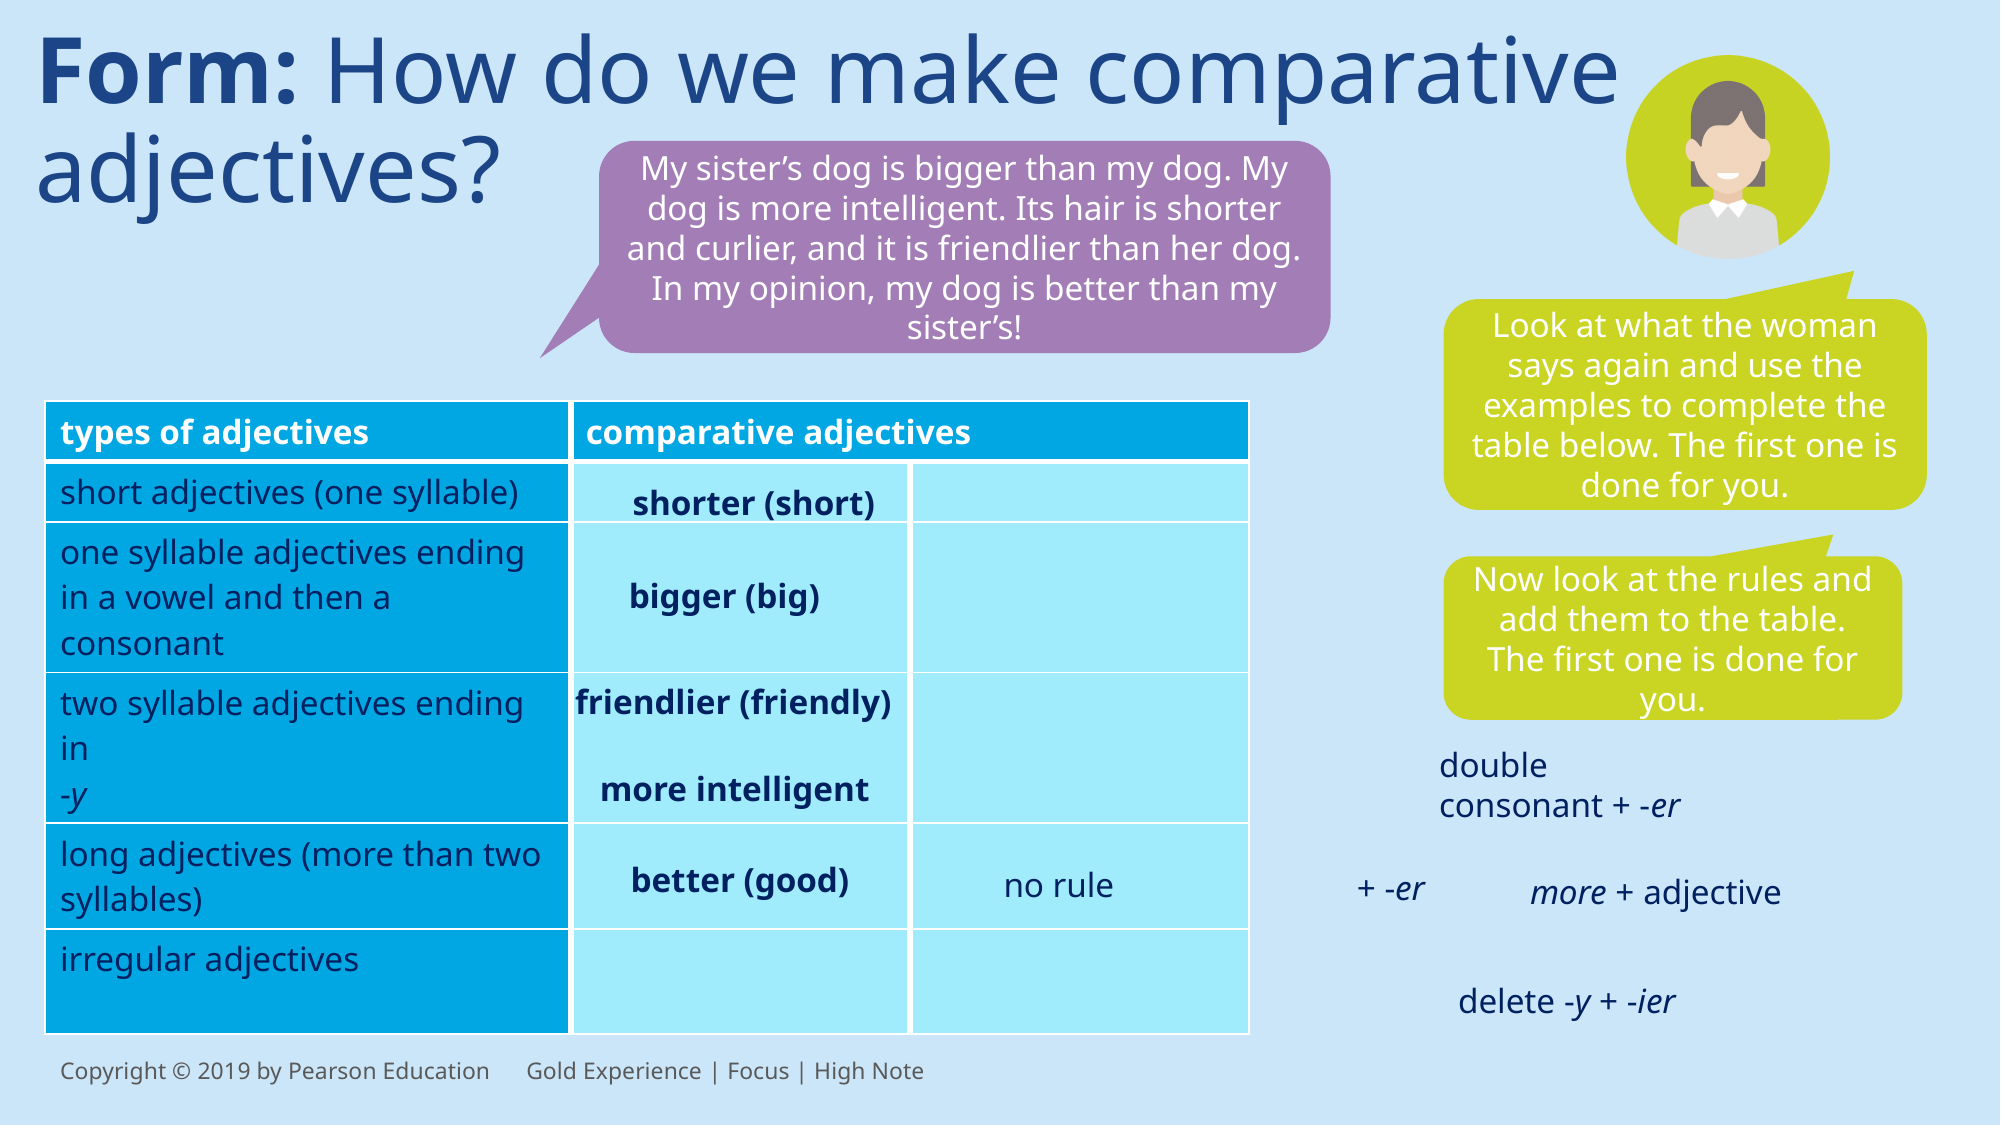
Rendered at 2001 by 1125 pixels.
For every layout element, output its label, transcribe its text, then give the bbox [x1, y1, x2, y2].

table_cell [574, 729, 907, 822]
picture [1625, 55, 1830, 260]
table_cell short adjectives (one syllable) [46, 464, 568, 521]
text_box shorter (short) [618, 474, 890, 530]
table_cell irregular adjectives [46, 930, 568, 1033]
text_box double consonant + -er [1424, 736, 1699, 832]
table_cell [574, 824, 907, 928]
table_cell [913, 930, 1248, 1033]
text_box Now look at the rules and add them to the table. The first one is done for you. [1441, 532, 1905, 722]
table_header types of adjectives [46, 402, 568, 459]
text_box delete -y + -ier [1443, 972, 1691, 1028]
table_cell [913, 464, 1248, 521]
text_box more intelligent [585, 760, 885, 816]
title Form: How do we make comparative adjectives? [20, 17, 1774, 233]
table_cell [574, 930, 907, 1033]
text_box My sister’s dog is bigger than my dog. My dog is more intelligent. Its hair is shorter and curlier, and it is friendlier than her dog. In my opinion, my dog is better than my sister’s! [538, 138, 1333, 360]
table_cell [574, 523, 907, 672]
text_box bigger (big) [613, 567, 835, 623]
table_cell long adjectives (more than two syllables) [46, 824, 568, 928]
text_box Look at what the woman says again and use the examples to complete the table below. The first one is done for you. [1441, 268, 1929, 513]
table_cell [574, 464, 907, 521]
text_box better (good) [615, 851, 864, 907]
text_box no rule [988, 856, 1130, 912]
footer Copyright © 2019 by Pearson Education Gold Experience | Focus | High Note [45, 1040, 1084, 1101]
table_cell [913, 523, 1248, 672]
table_cell two syllable adjectives ending in -y [46, 673, 568, 822]
table_header comparative adjectives [574, 402, 1248, 459]
text_box + -er [1342, 859, 1441, 915]
table_cell one syllable adjectives ending in a vowel and then a consonant [46, 523, 568, 672]
text_box more + adjective [1515, 863, 1797, 919]
table_cell [913, 824, 1248, 928]
text_box friendlier (friendly) [560, 673, 907, 729]
table_cell [913, 673, 1248, 822]
